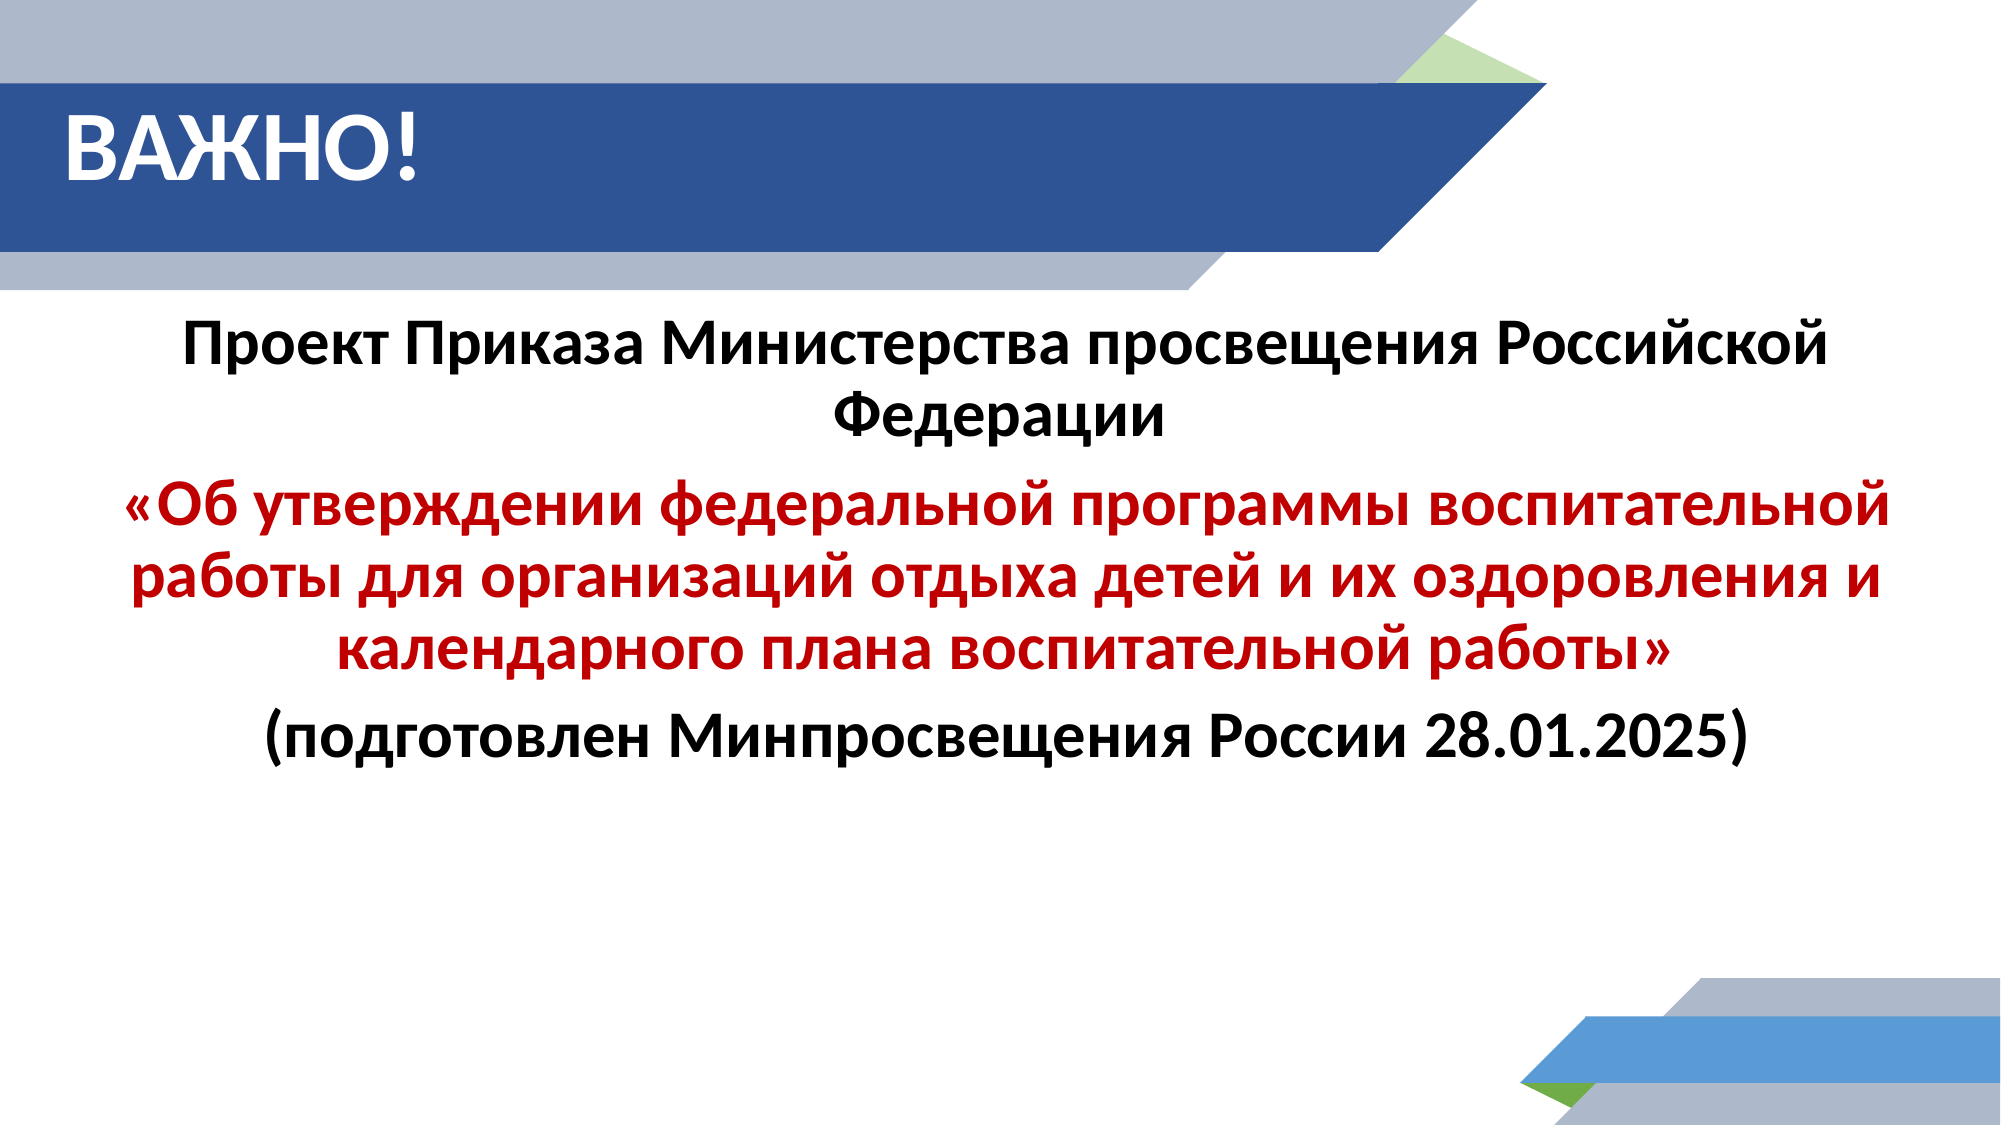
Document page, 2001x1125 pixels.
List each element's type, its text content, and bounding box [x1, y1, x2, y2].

list ВАЖНО! Проект Приказа Министерства просвещения Российской Федерации «Об утверждении федеральной программы воспитательной работы для организаций отдыха детей и их оздоровления и календарного плана воспитательной работы» (подготовлен Минпросвещения России 28.01.2025) [26, 79, 1967, 1125]
